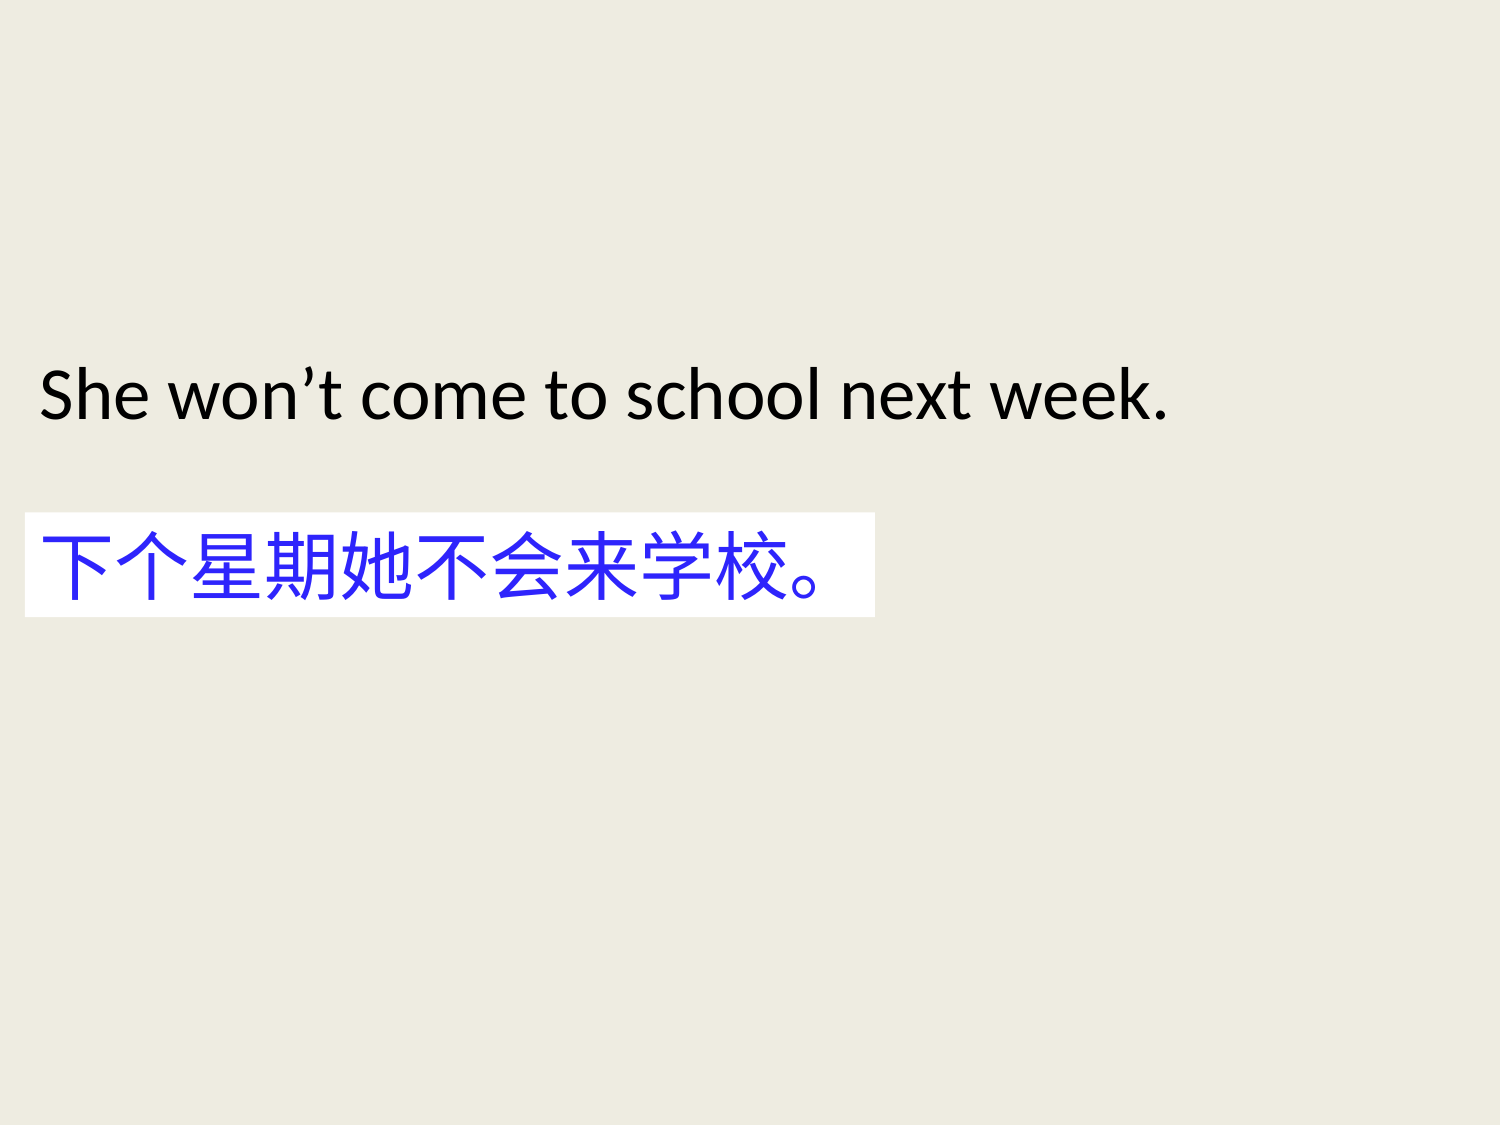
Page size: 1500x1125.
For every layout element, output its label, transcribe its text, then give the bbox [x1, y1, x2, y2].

text_box She won’t come to school next week. [24, 337, 1275, 578]
text_box 下个星期她不会来学校。 [24, 512, 875, 618]
